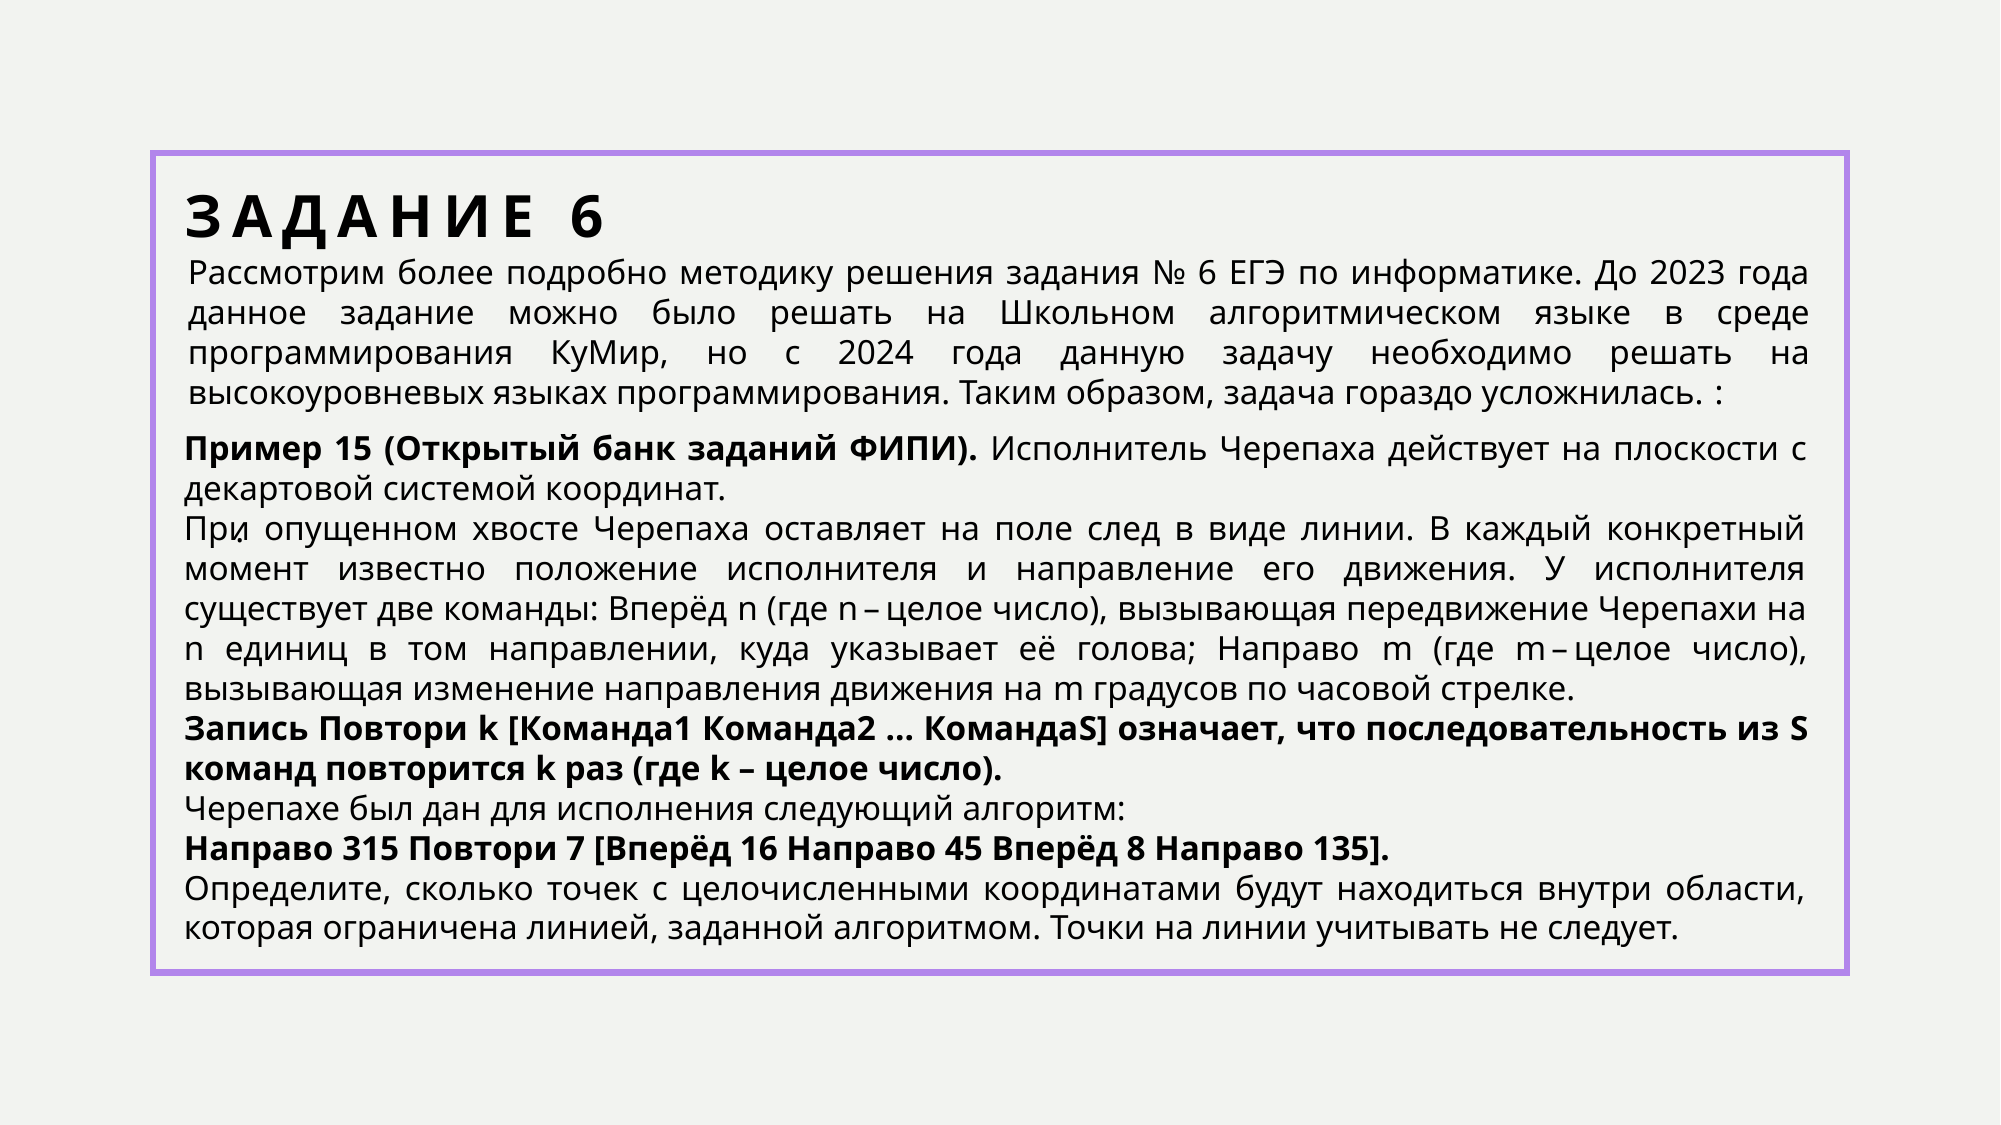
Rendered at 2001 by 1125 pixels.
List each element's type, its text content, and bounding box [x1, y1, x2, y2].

title Задание 6 [169, 80, 1642, 257]
text_box Рассмотрим более подробно методику решения задания № 6 ЕГЭ по информатике. До 2023 года данное задание можно было решать на Школьном алгоритмическом языке в среде программирования КуМир, но с 2024 года данную задачу необходимо решать на высокоуровневых языках программирования. Таким образом, задача гораздо усложнилась. : [173, 244, 1827, 419]
text_box Пример 15 (Открытый банк заданий ФИПИ). Исполнитель Черепаха действует на плоскости с декартовой системой координат. При опущенном хвосте Черепаха оставляет на поле след в виде линии. В каждый конкретный момент известно положение исполнителя и направление его движения. У исполнителя существует две команды: Вперёд n (где n – целое число), вызывающая передвижение Черепахи на n единиц в том направлении, куда указывает её голова; Направо m (где m – целое число), вызывающая изменение направления движения на m градусов по часовой стрелке. Запись Повтори k [Команда1 Команда2 … КомандаS] означает, что последовательность из S команд повторится k раз (где k – целое число). Черепахе был дан для исполнения следующий алгоритм: Направо 315 Повтори 7 [Вперёд 16 Направо 45 Вперёд 8 Направо 135]. Определите, сколько точек с целочисленными координатами будут находиться внутри области, которая ограничена линией, заданной алгоритмом. Точки на линии учитывать не следует. [169, 420, 1823, 954]
